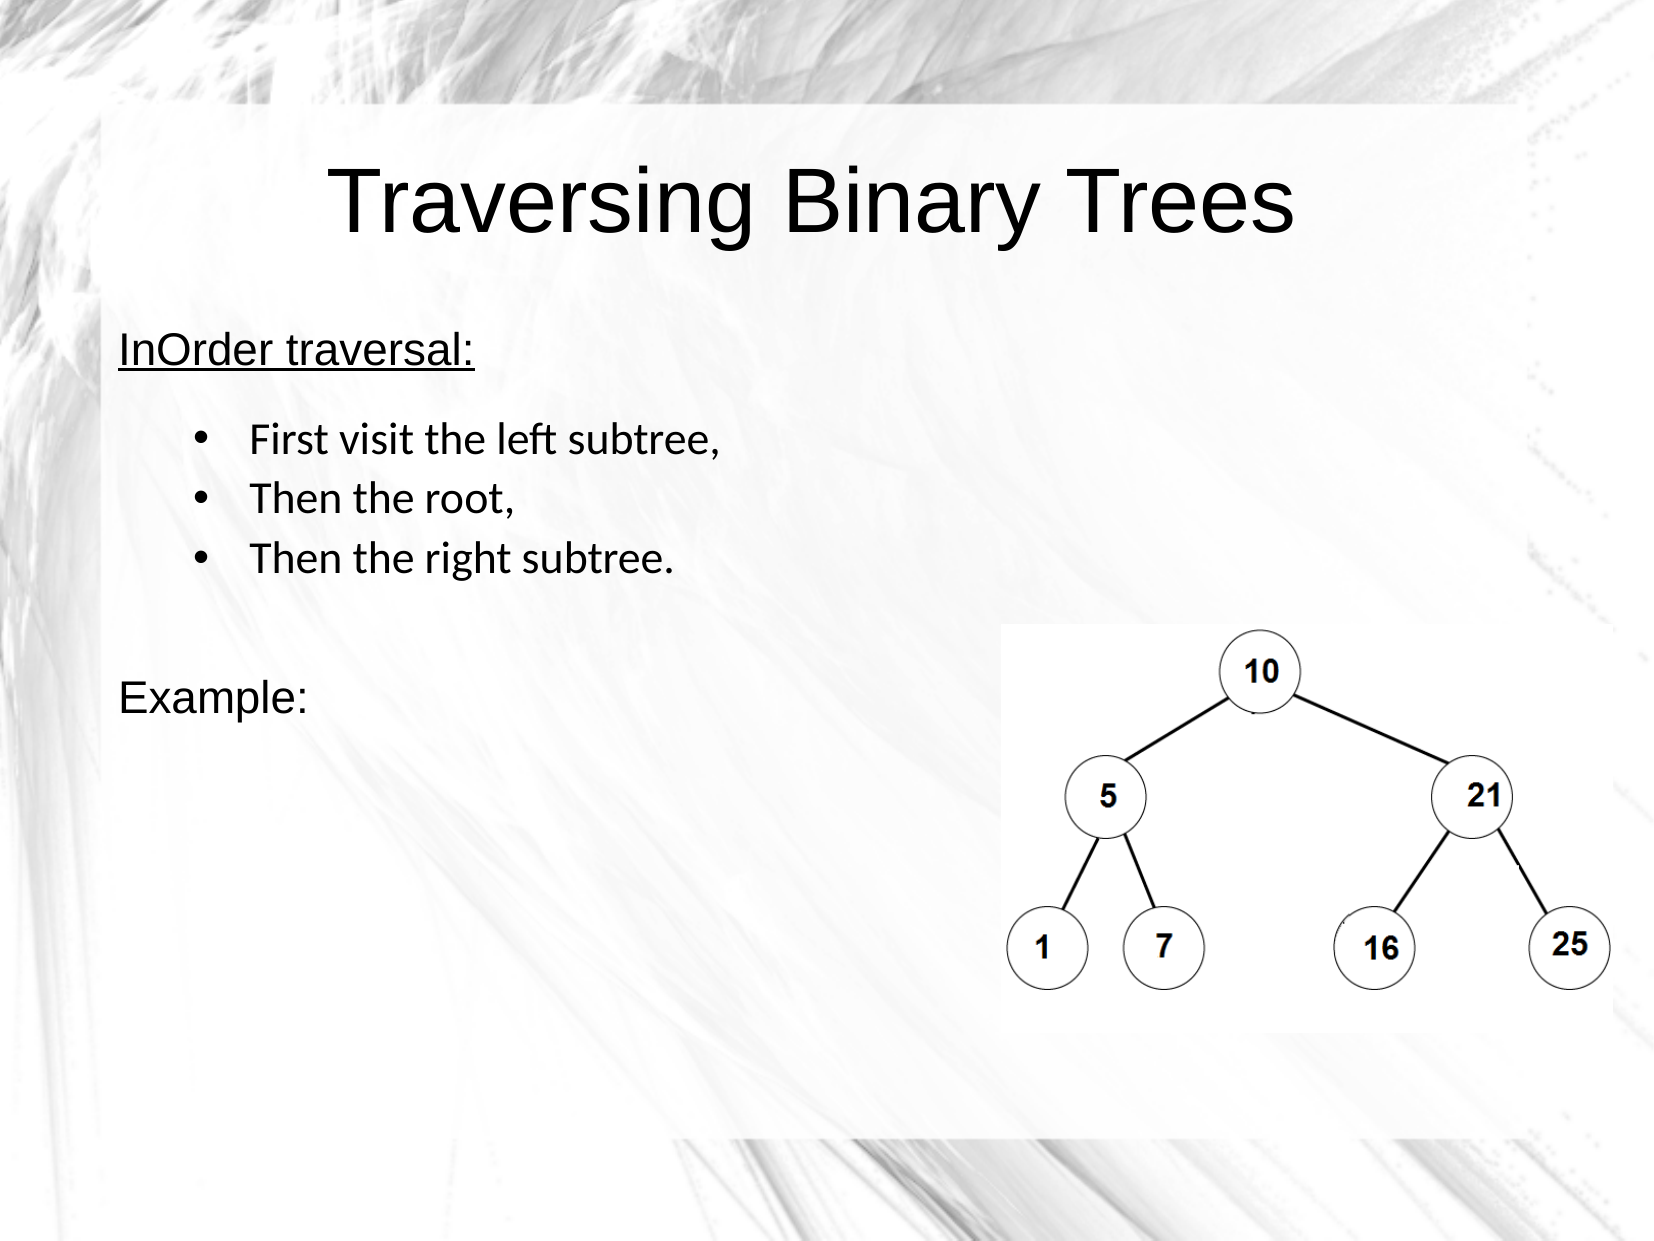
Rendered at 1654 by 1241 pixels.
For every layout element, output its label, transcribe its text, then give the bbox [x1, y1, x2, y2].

picture [0, 0, 1654, 1241]
title Traversing Binary Trees [118, 112, 1506, 281]
list InOrder traversal: First visit the left subtree, Then the root, Then the right subtree. Example: [118, 319, 1571, 1102]
